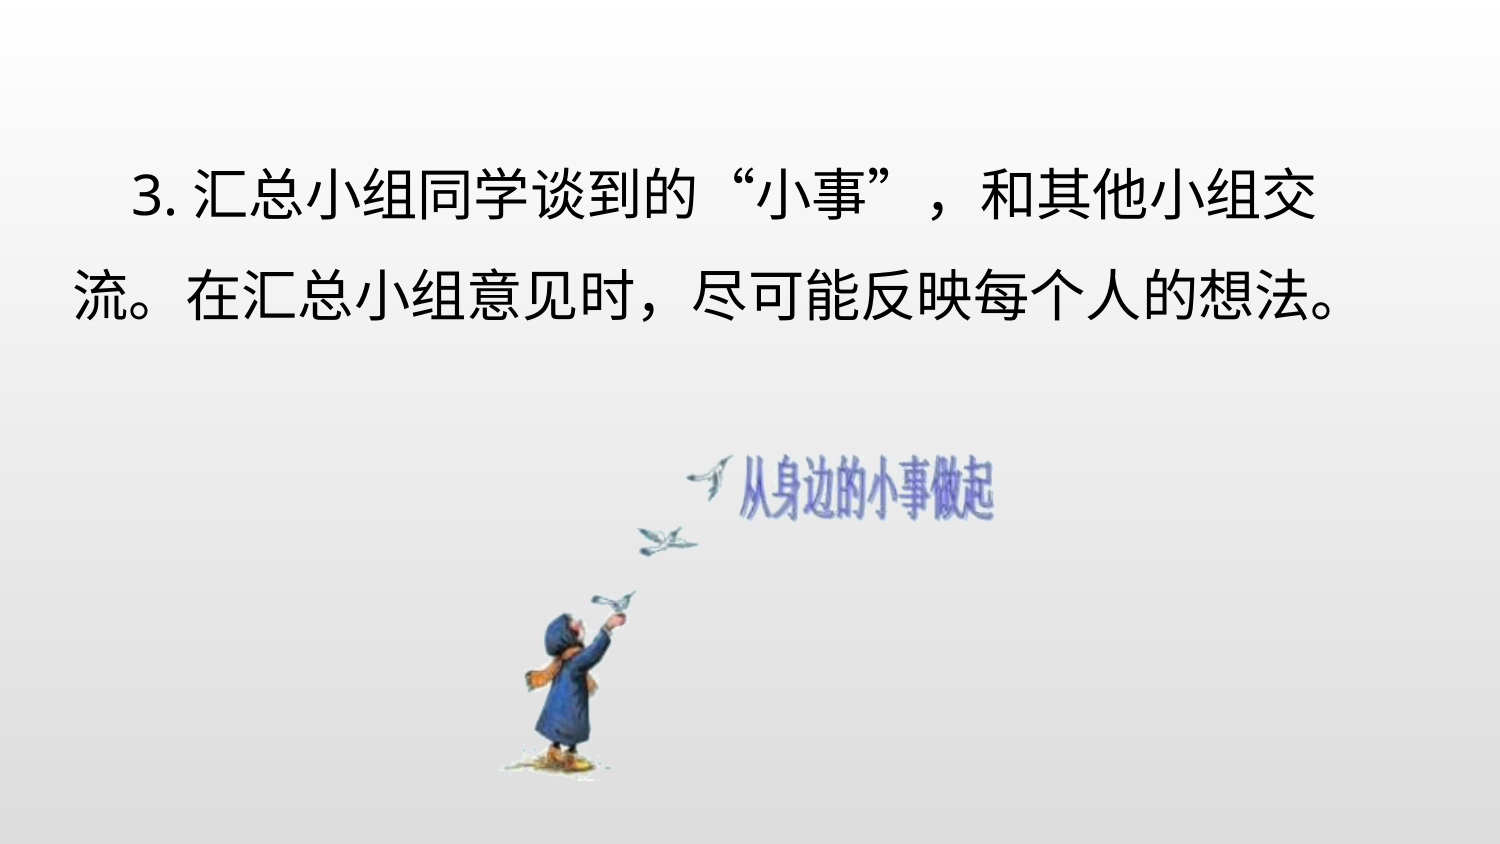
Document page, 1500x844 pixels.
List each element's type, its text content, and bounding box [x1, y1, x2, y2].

picture [499, 404, 1016, 781]
text_box 3.汇总小组同学谈到的“小事”，和其他小组交流。在汇总小组意见时，尽可能反映每个人的想法。 [61, 119, 1379, 334]
